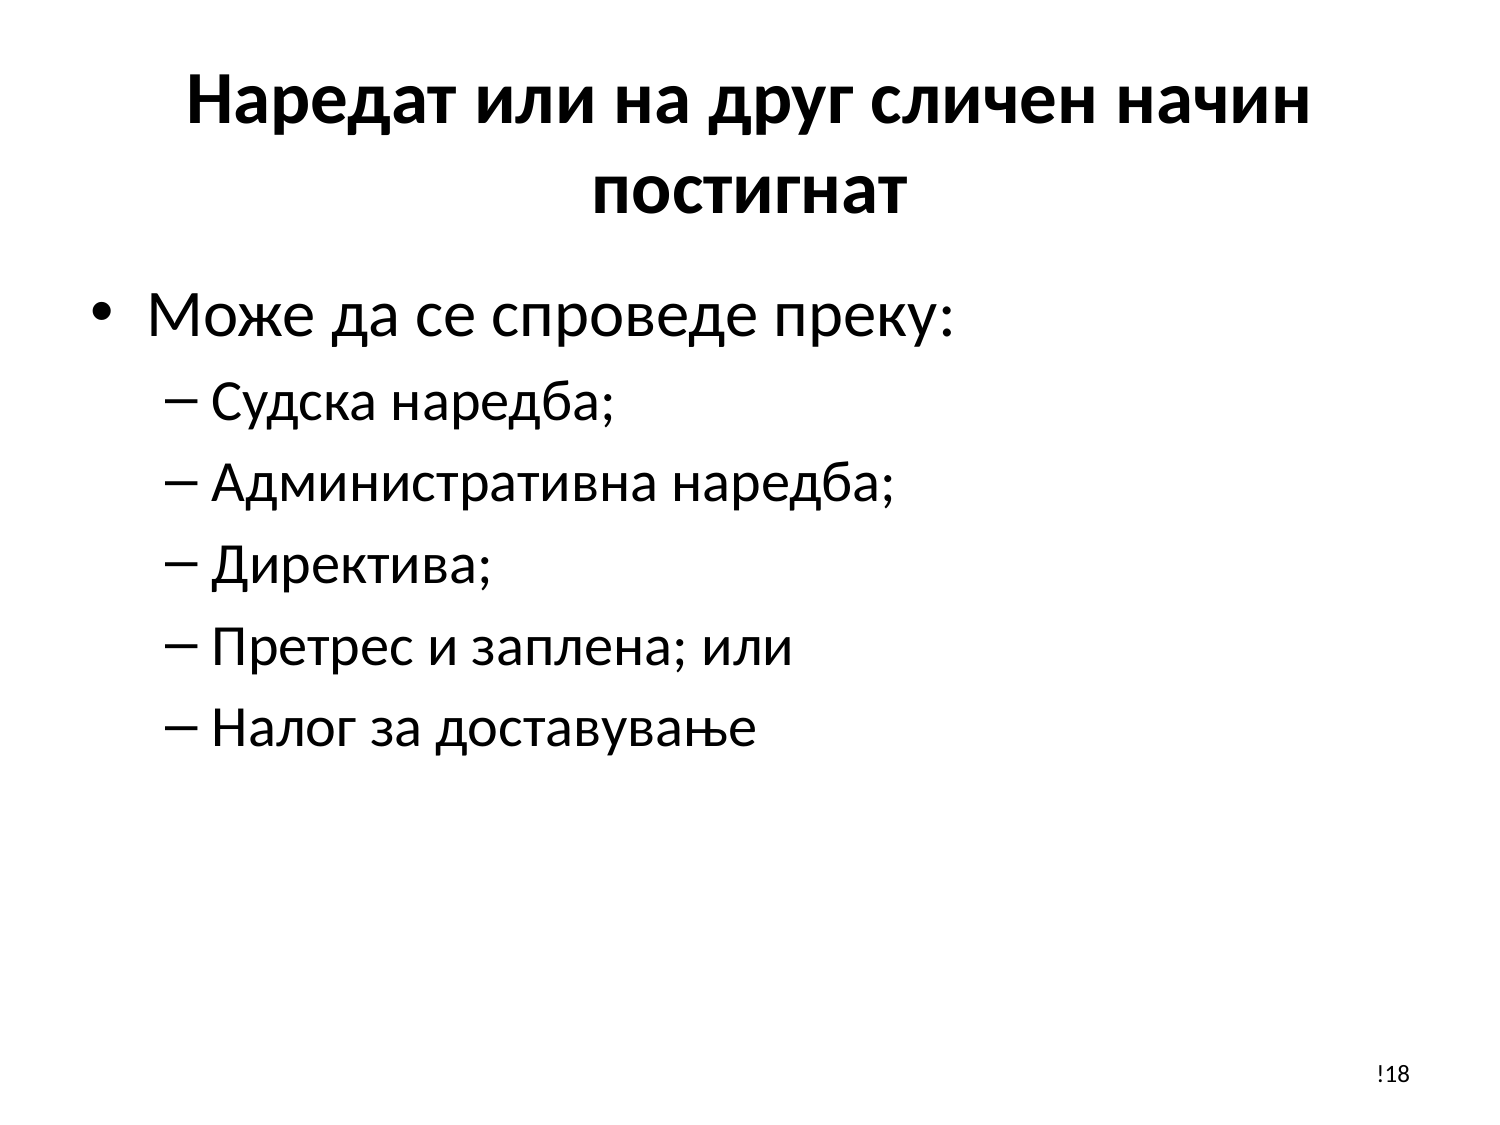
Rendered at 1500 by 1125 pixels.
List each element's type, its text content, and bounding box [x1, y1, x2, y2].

list Може да се спроведе преку: Судска наредба; Административна наредба; Директива; Претрес и заплена; или Налог за доставување [74, 262, 1426, 1006]
title Наредат или на друг сличен начин постигнат [74, 44, 1426, 233]
slide_number !18 [1074, 1042, 1425, 1103]
